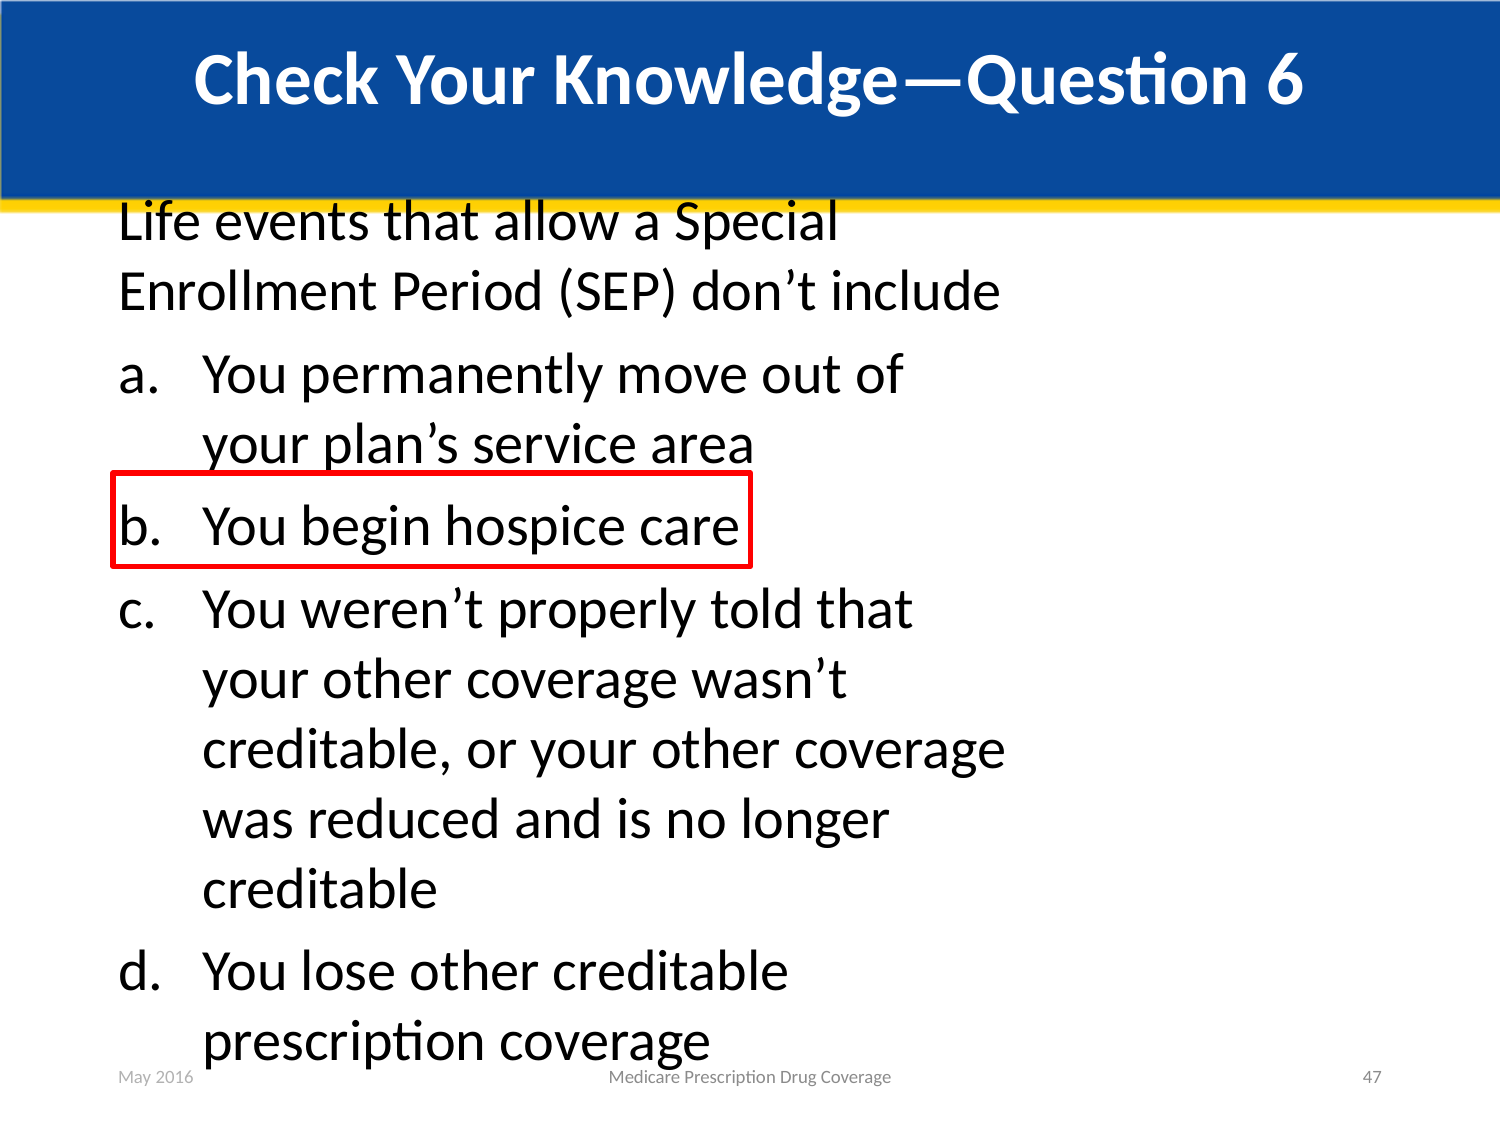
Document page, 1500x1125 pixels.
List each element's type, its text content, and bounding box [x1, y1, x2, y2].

text_box [112, 473, 751, 567]
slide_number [103, 1046, 441, 1107]
title Check Your Knowledge—Question 6 [0, 1, 1500, 160]
picture [0, 160, 1500, 1125]
slide_number 47 [1059, 1046, 1397, 1107]
footer Medicare Prescription Drug Coverage [496, 1046, 1004, 1107]
list Life events that allow a Special Enrollment Period (SEP) don’t include You permanently move out of your plan’s service area You begin hospice care You weren’t properly told that your other coverage wasn’t creditable, or your other coverage was reduced and is no longer creditable You lose other creditable prescription coverage [103, 174, 1035, 1014]
